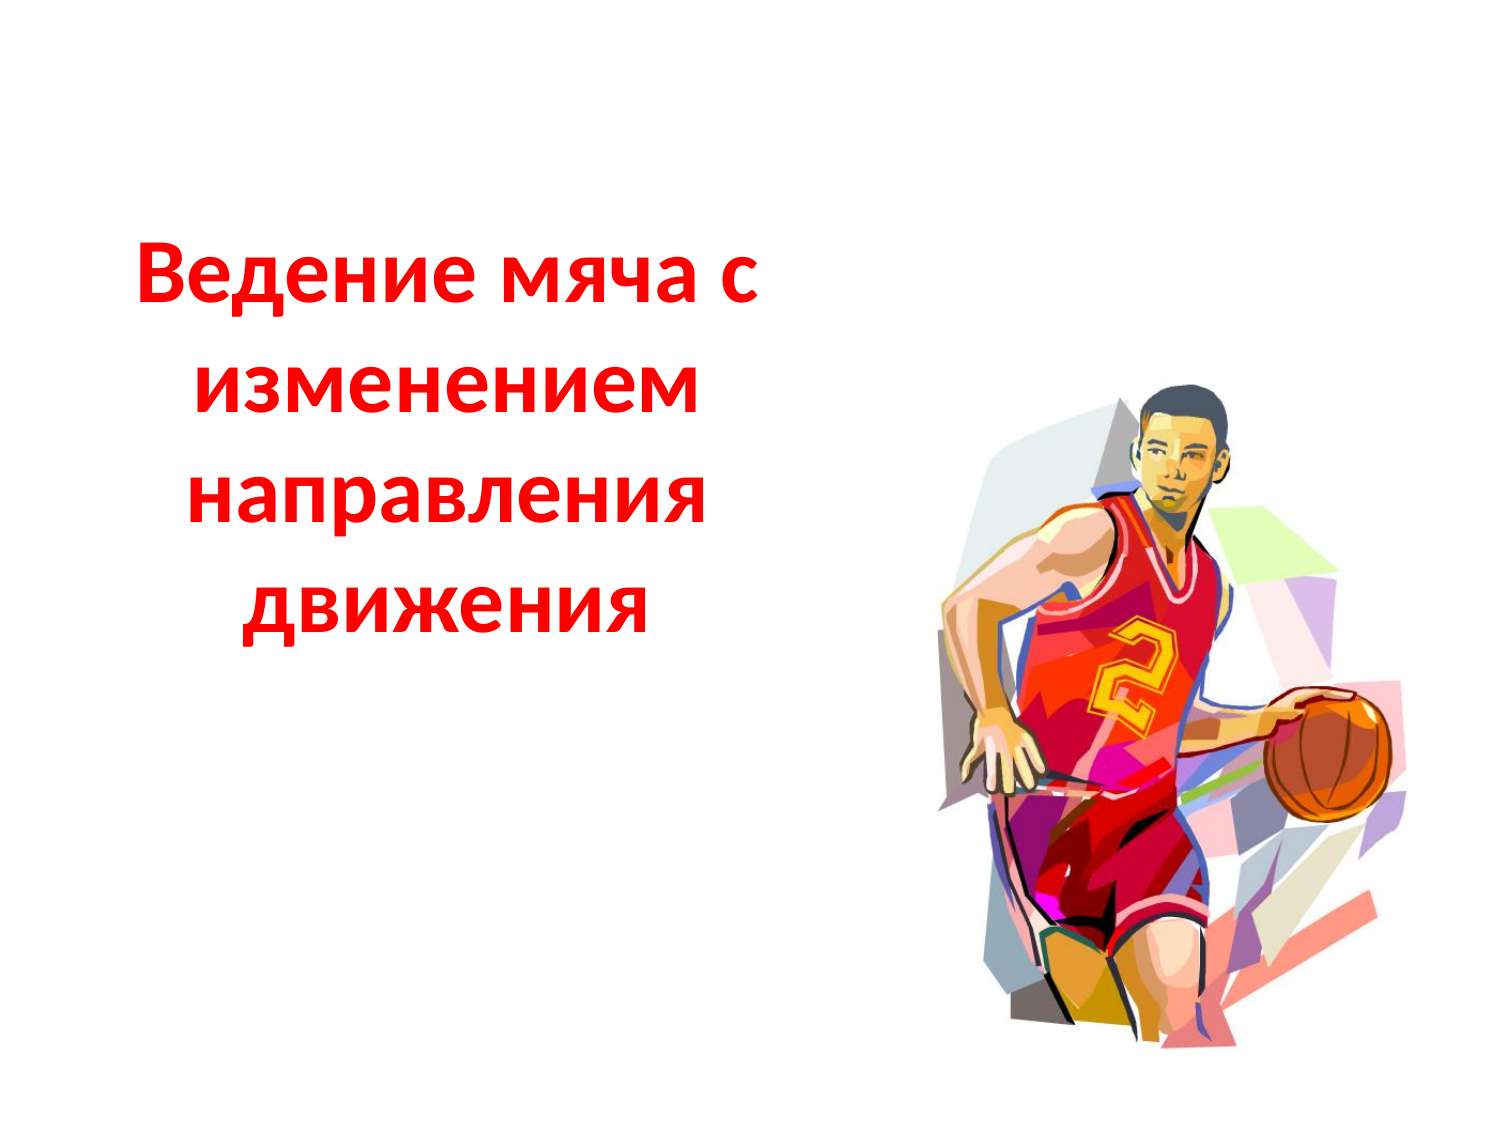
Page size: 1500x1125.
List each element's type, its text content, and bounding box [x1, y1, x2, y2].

title Ведение мяча с изменением направления движения [113, 598, 782, 689]
picture [937, 374, 1415, 1055]
text_box [58, 35, 786, 598]
